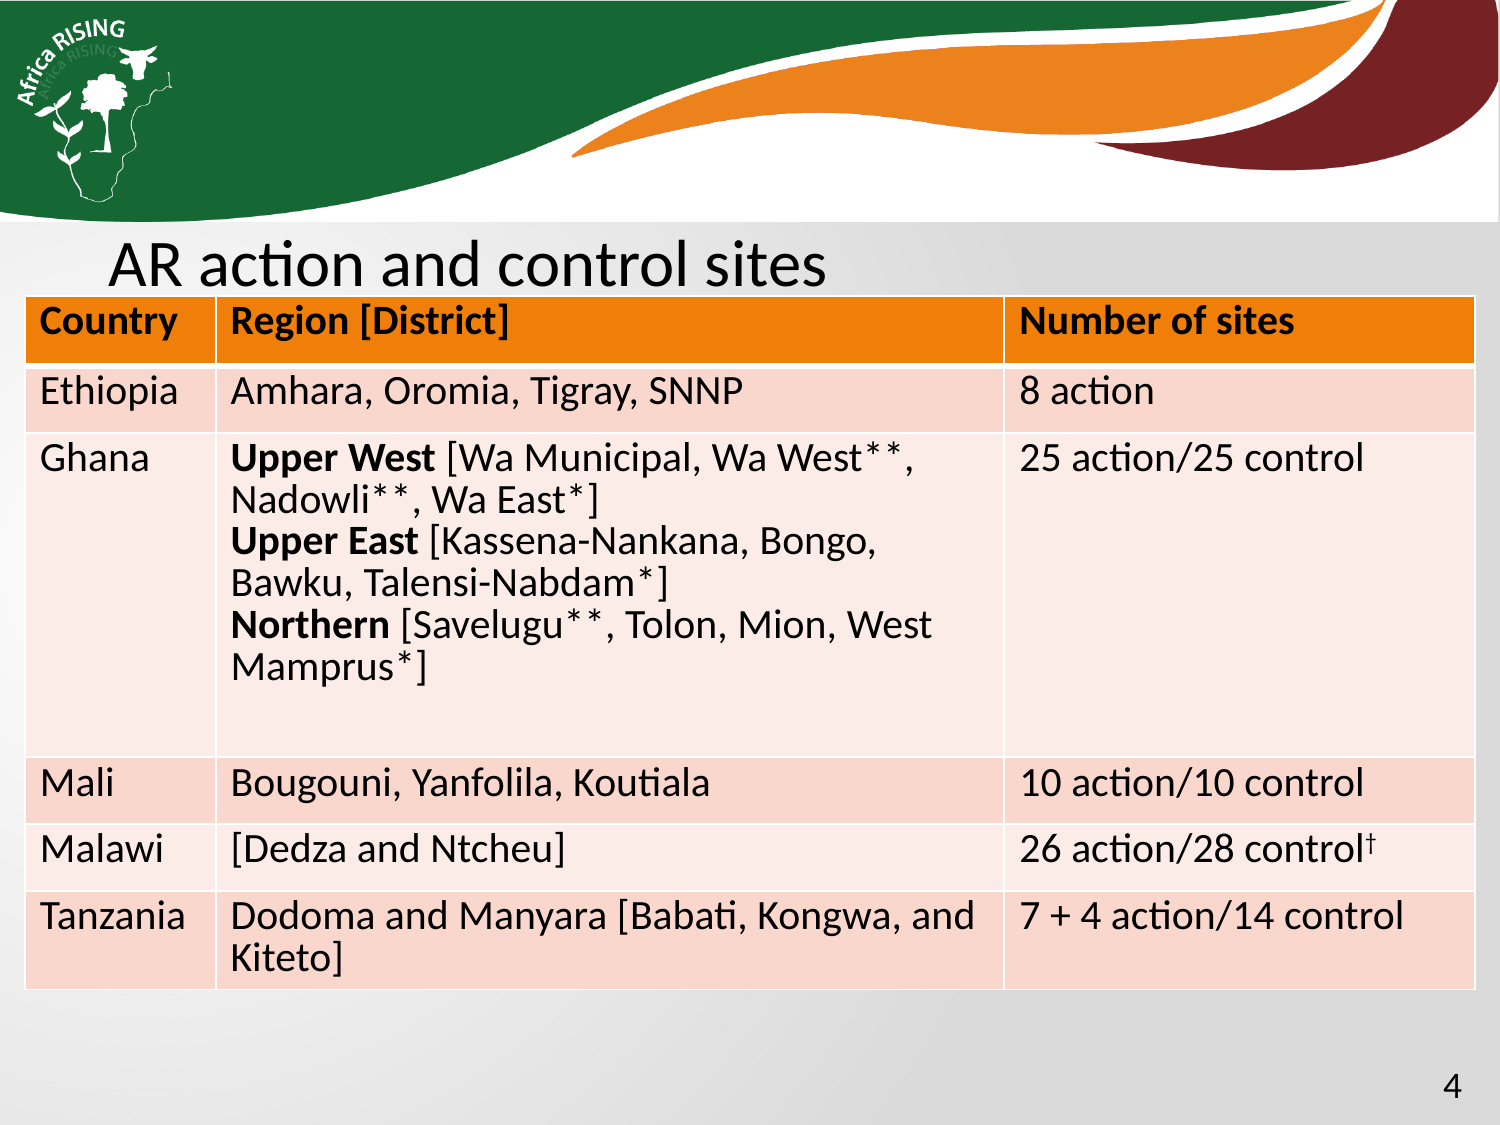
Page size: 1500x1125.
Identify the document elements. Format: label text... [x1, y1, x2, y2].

table_cell 10 action/10 control [1005, 758, 1474, 823]
table_cell Upper West [Wa Municipal, Wa West**, Nadowli**, Wa East*] Upper East [Kassena-Nankana, Bongo, Bawku, Talensi-Nabdam*] Northern [Savelugu**, Tolon, Mion, West Mamprus*] [217, 434, 1003, 756]
table_cell [Dedza and Ntcheu] [217, 825, 1003, 890]
table_cell Amhara, Oromia, Tigray, SNNP [217, 369, 1003, 432]
table_cell Bougouni, Yanfolila, Koutiala [217, 758, 1003, 823]
table_cell Ethiopia [26, 369, 215, 432]
table_cell 25 action/25 control [1005, 434, 1474, 756]
table_cell 8 action [1005, 369, 1474, 432]
table_cell 7 + 4 action/14 control [1005, 892, 1474, 989]
table_cell Malawi [26, 825, 215, 890]
table_header Number of sites [1005, 297, 1474, 363]
table_header Region [District] [217, 297, 1003, 363]
slide_number 4 [1424, 1049, 1500, 1116]
table_cell 26 action/28 control† [1005, 825, 1474, 890]
table_cell Ghana [26, 434, 215, 756]
table_cell Dodoma and Manyara [Babati, Kongwa, and Kiteto] [217, 892, 1003, 989]
list AR action and control sites [75, 212, 1400, 295]
picture [0, 0, 1499, 222]
table_cell Mali [26, 758, 215, 823]
table_header Country [26, 297, 215, 363]
table_cell Tanzania [26, 892, 215, 989]
